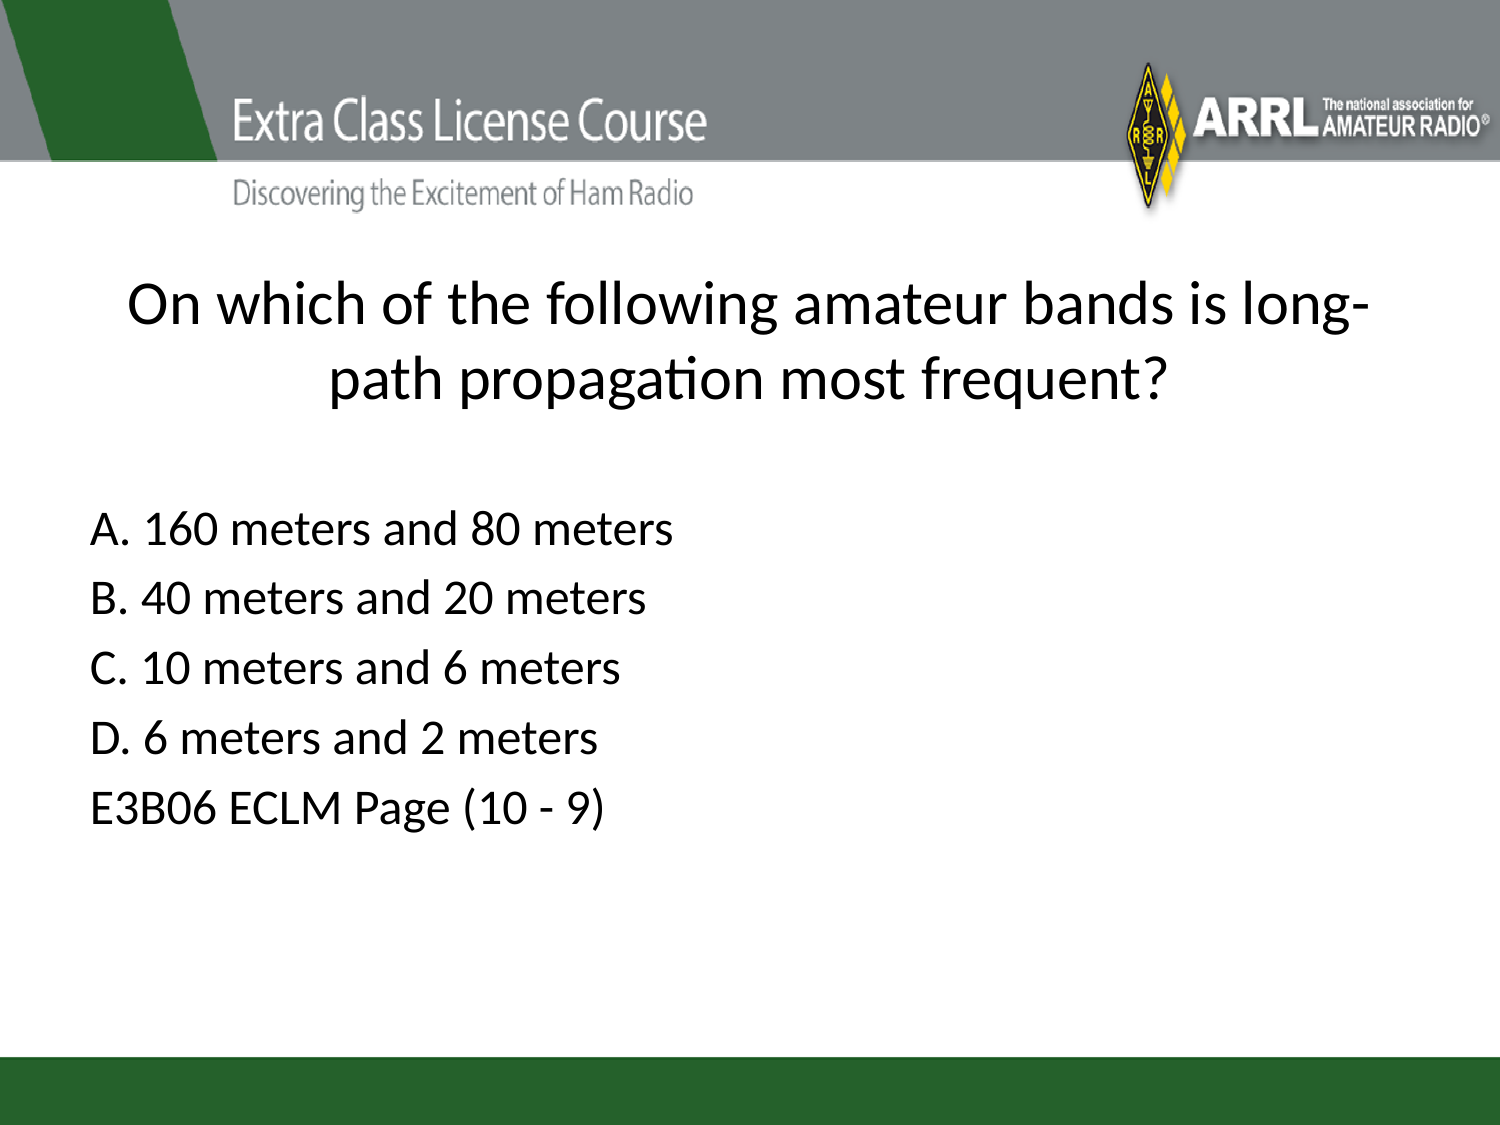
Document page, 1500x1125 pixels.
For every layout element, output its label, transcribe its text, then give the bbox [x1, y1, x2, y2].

picture [0, 0, 1500, 1125]
title On which of the following amateur bands is long-path propagation most frequent? [75, 254, 1425, 435]
list A. 160 meters and 80 meters B. 40 meters and 20 meters C. 10 meters and 6 meters D. 6 meters and 2 meters E3B06 ECLM Page (10 - 9) [75, 487, 1425, 1005]
